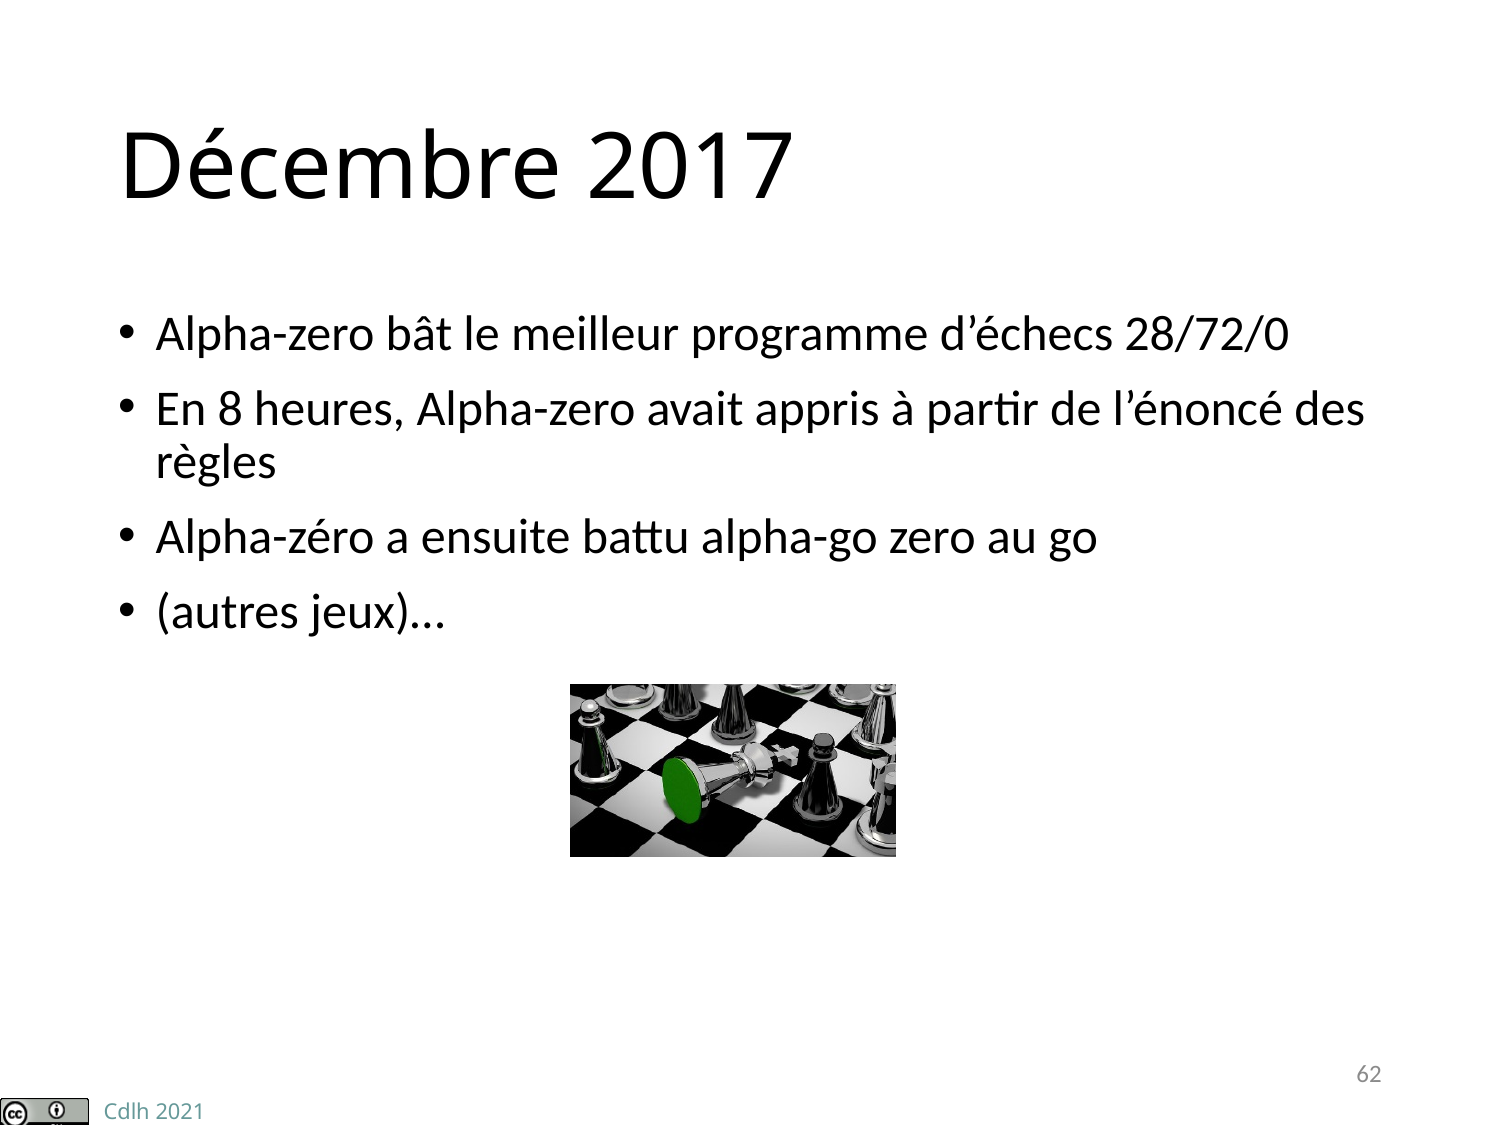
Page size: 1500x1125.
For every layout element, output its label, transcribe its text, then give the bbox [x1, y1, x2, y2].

picture [0, 1098, 89, 1125]
list Alpha-zero bât le meilleur programme d’échecs 28/72/0 En 8 heures, Alpha-zero avait appris à partir de l’énoncé des règles Alpha-zéro a ensuite battu alpha-go zero au go (autres jeux)… [103, 299, 1397, 1014]
picture [570, 684, 896, 857]
title Décembre 2017 [103, 59, 1397, 278]
slide_number 62 [1059, 1042, 1397, 1103]
